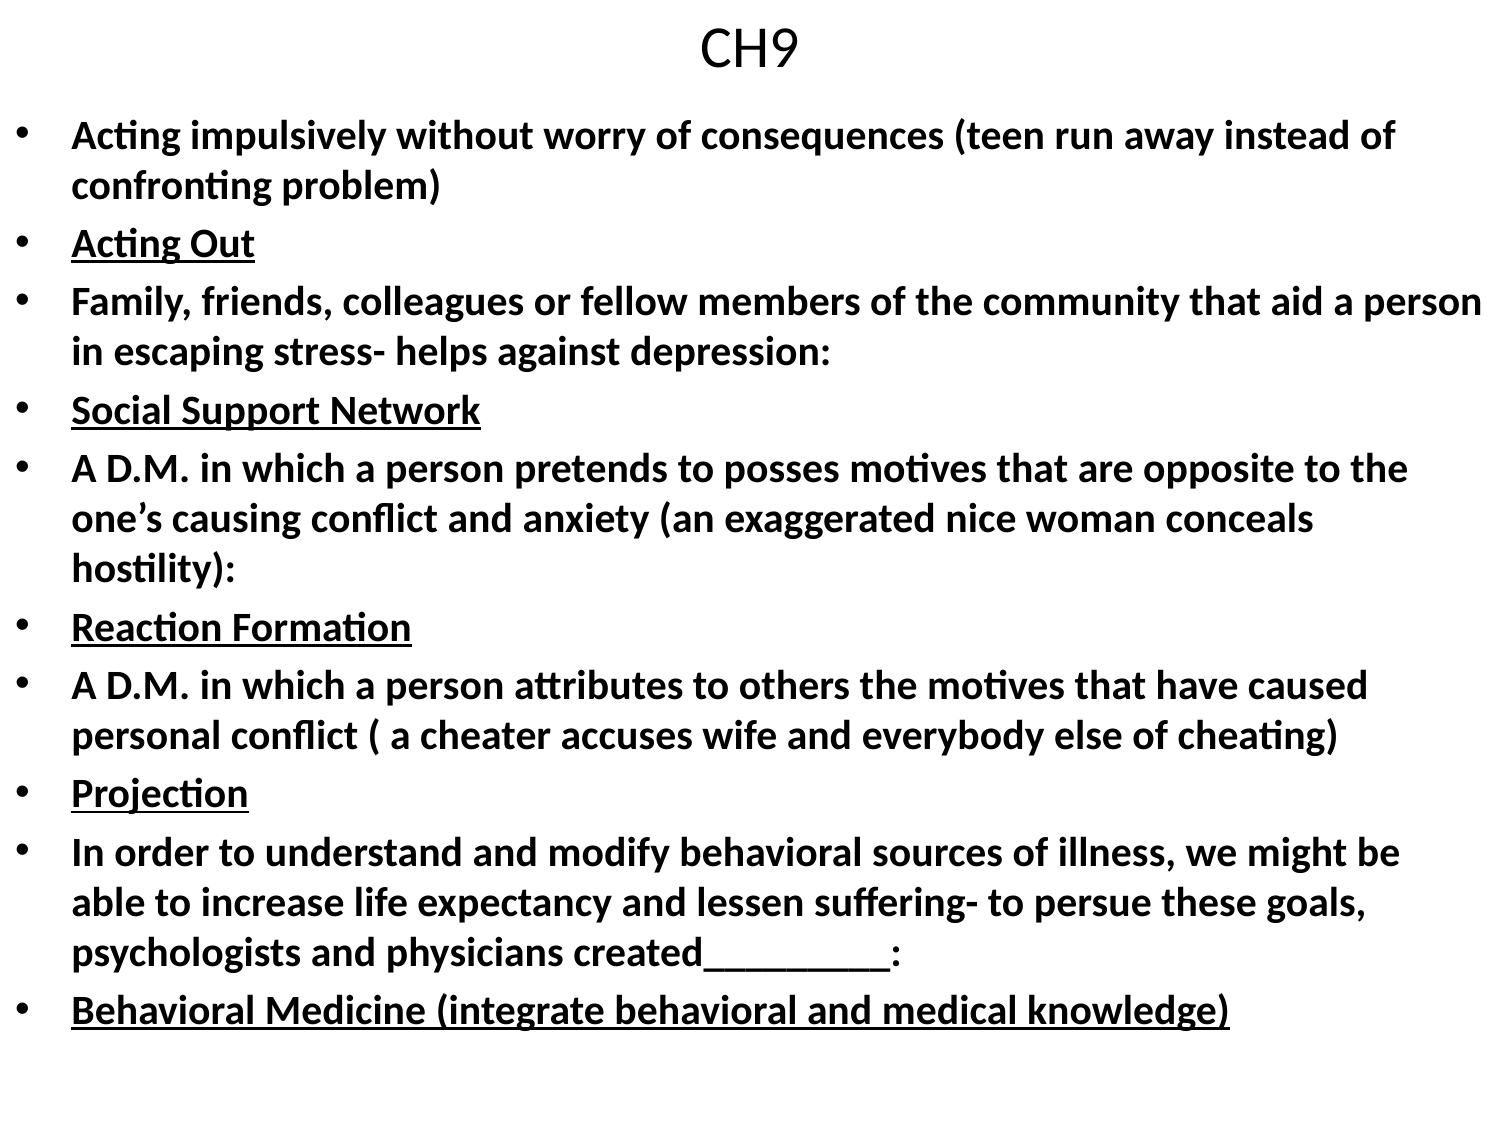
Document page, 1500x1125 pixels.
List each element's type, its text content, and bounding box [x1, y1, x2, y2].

title CH9 [112, 0, 1388, 88]
list Acting impulsively without worry of consequences (teen run away instead of confronting problem) Acting Out Family, friends, colleagues or fellow members of the community that aid a person in escaping stress- helps against depression: Social Support Network A D.M. in which a person pretends to posses motives that are opposite to the one’s causing conflict and anxiety (an exaggerated nice woman conceals hostility): Reaction Formation A D.M. in which a person attributes to others the motives that have caused personal conflict ( a cheater accuses wife and everybody else of cheating) Projection In order to understand and modify behavioral sources of illness, we might be able to increase life expectancy and lessen suffering- to persue these goals, psychologists and physicians created_________: Behavioral Medicine (integrate behavioral and medical knowledge) [0, 99, 1500, 1125]
